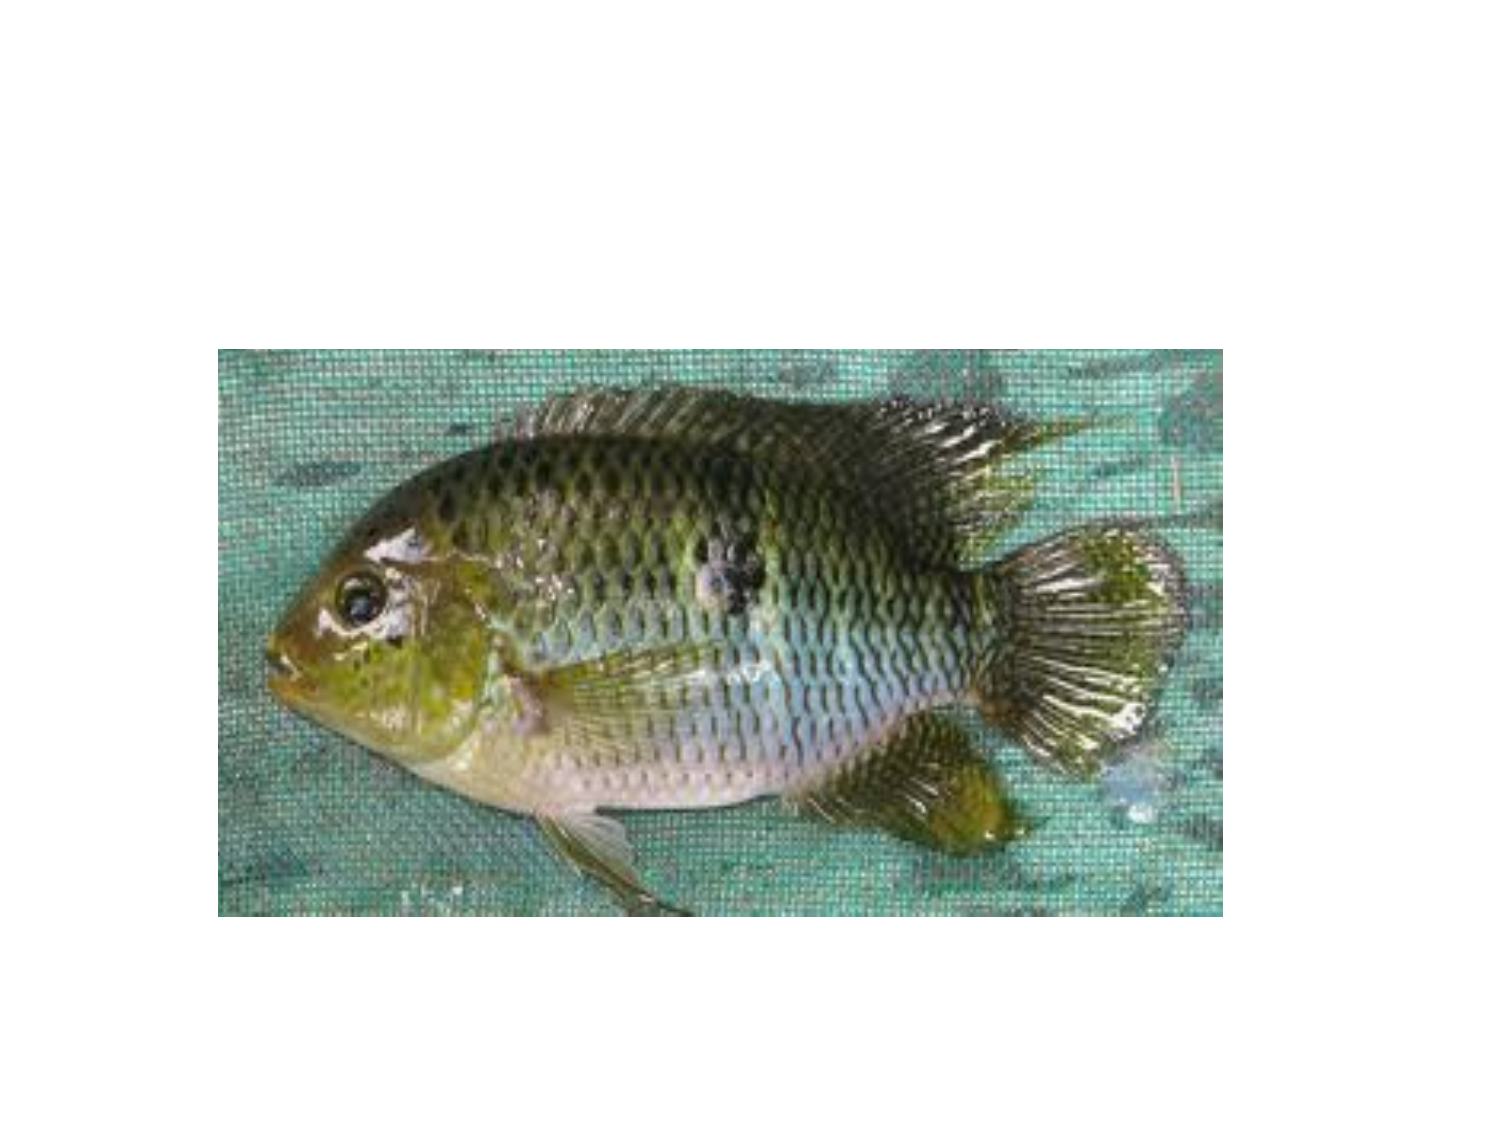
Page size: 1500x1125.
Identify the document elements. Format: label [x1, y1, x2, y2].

list [218, 349, 1223, 918]
